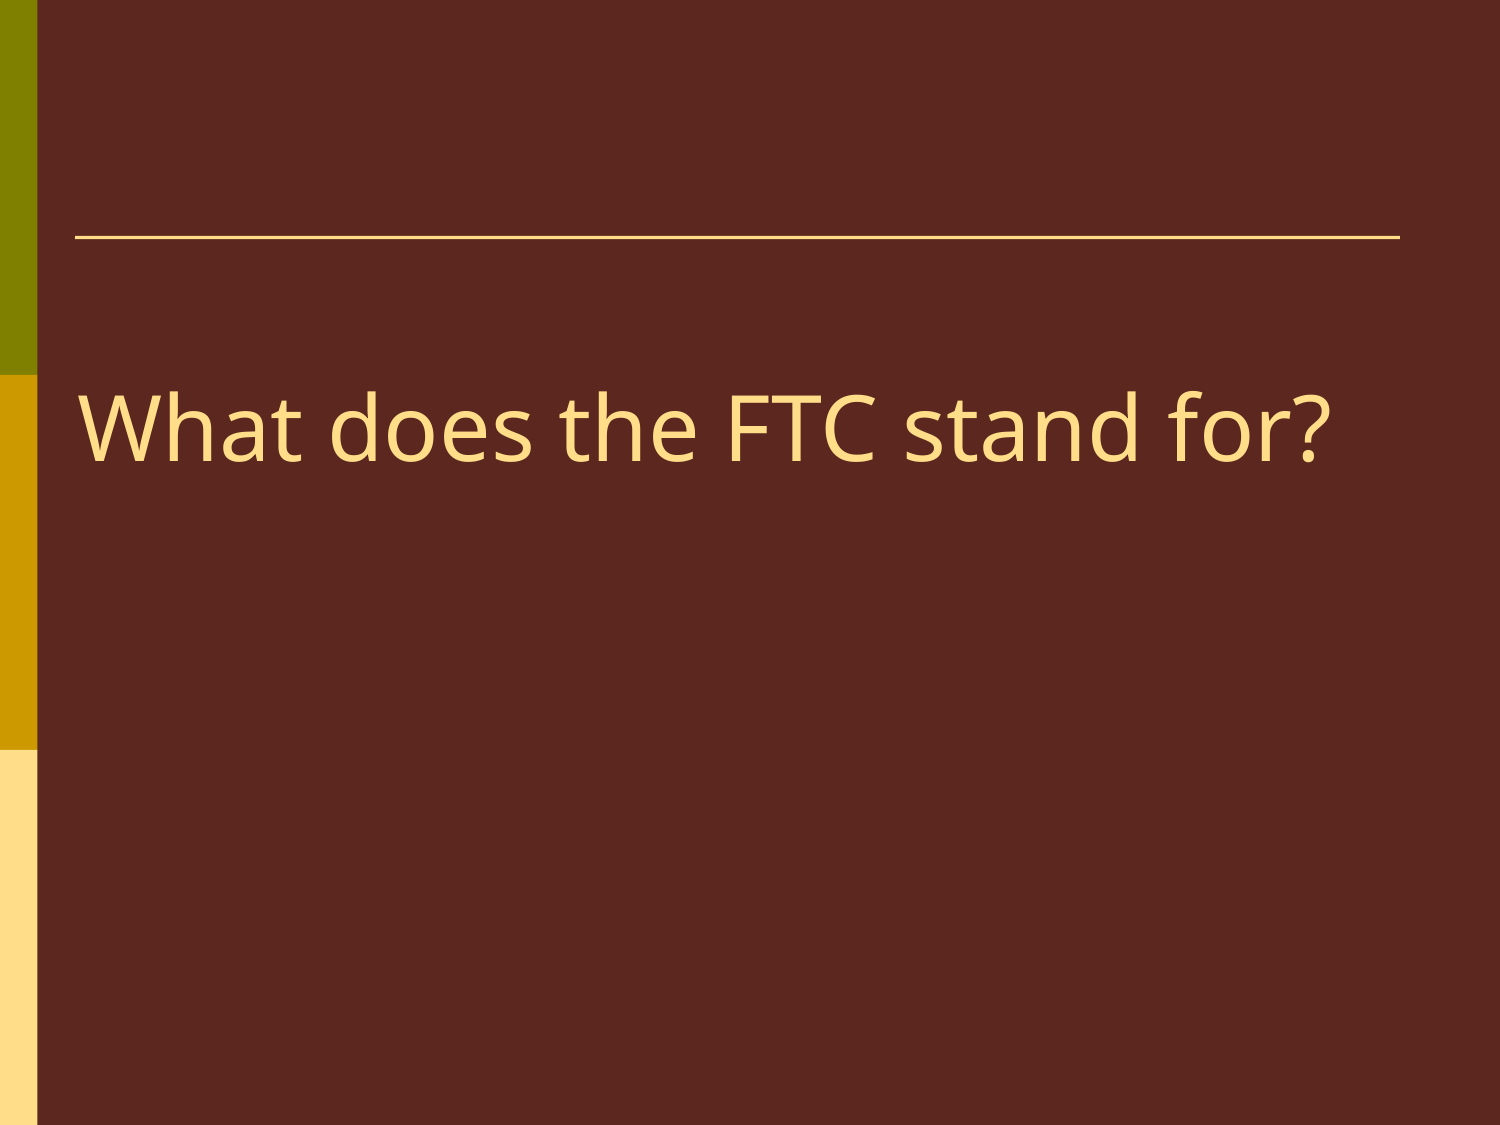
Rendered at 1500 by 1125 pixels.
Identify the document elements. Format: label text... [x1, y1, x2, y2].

title What does the FTC stand for? [62, 299, 1413, 488]
